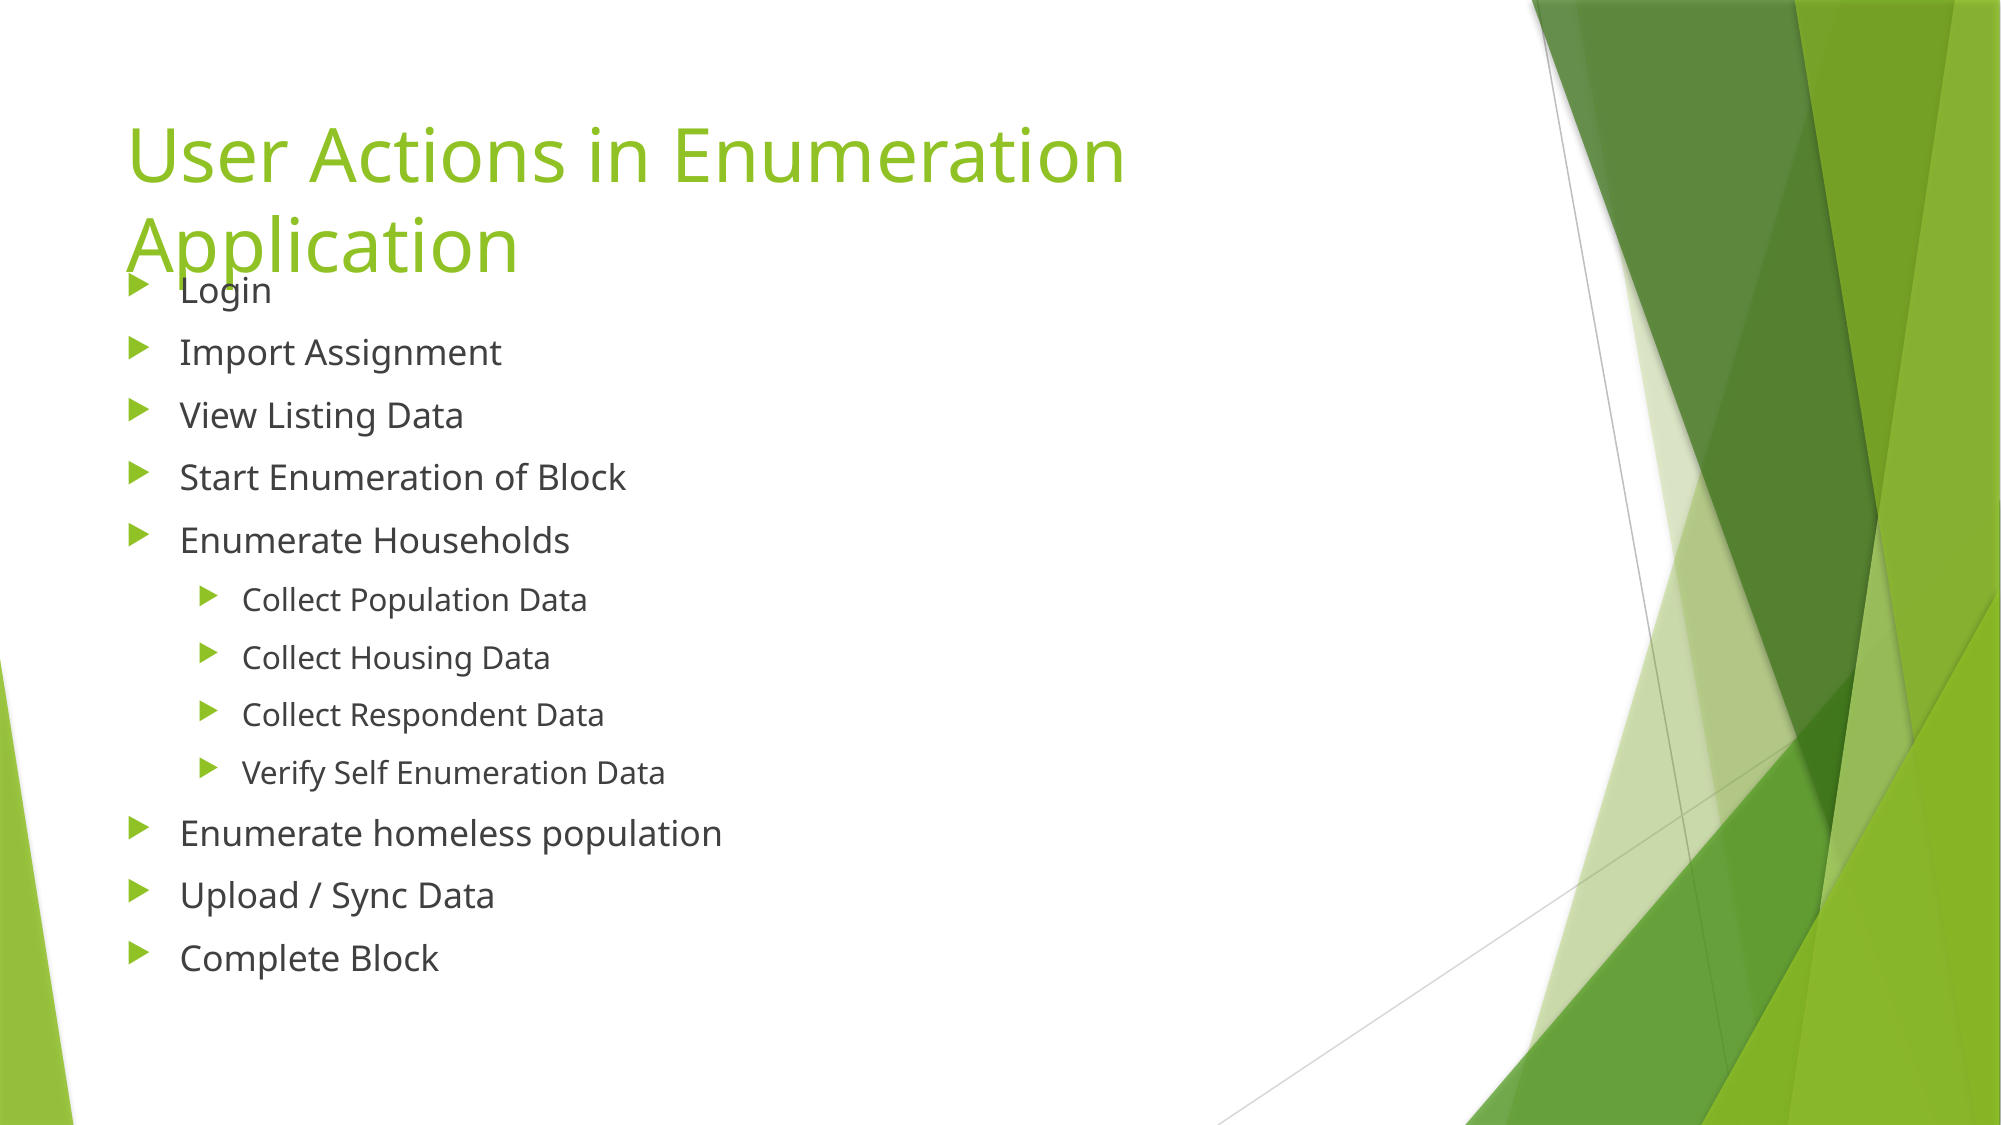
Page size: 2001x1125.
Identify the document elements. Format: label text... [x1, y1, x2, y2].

title User Actions in Enumeration Application [111, 99, 1522, 260]
list Login Import Assignment View Listing Data Start Enumeration of Block Enumerate Households Collect Population Data Collect Housing Data Collect Respondent Data Verify Self Enumeration Data Enumerate homeless population Upload / Sync Data Complete Block [111, 260, 1522, 991]
